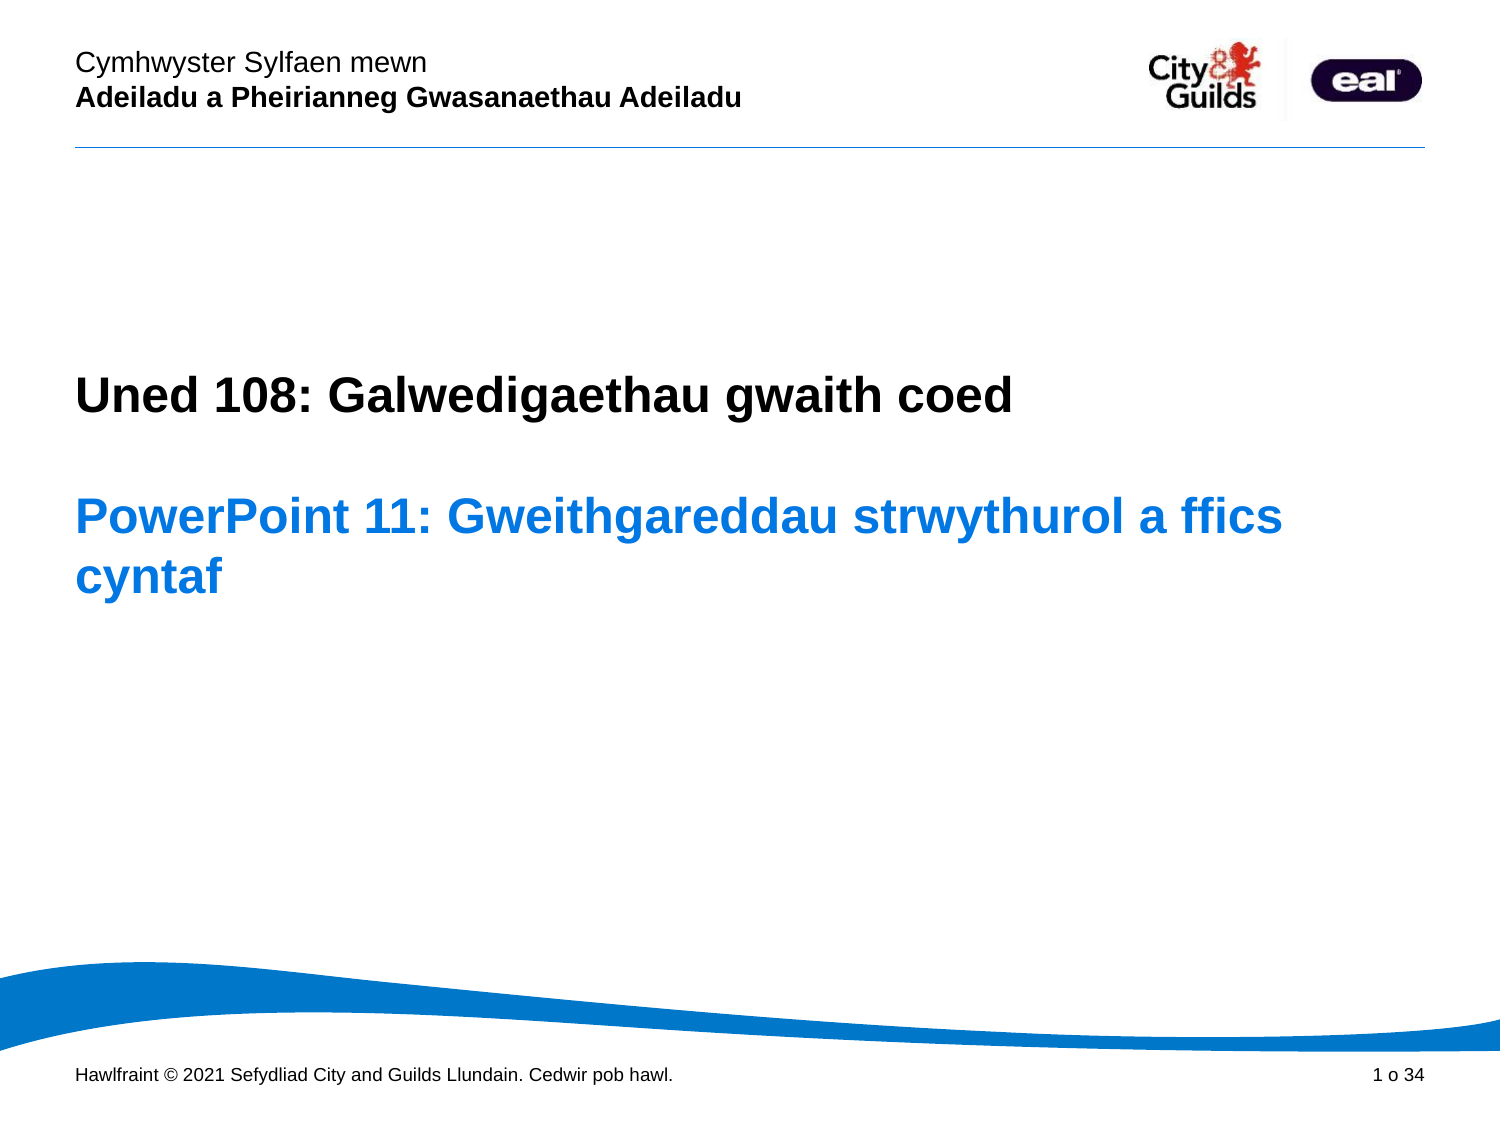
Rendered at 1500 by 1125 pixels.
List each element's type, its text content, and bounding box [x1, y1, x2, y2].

list Cyflwyniad PowerPoint [74, 224, 1426, 1006]
picture [1149, 38, 1422, 121]
title PowerPoint 11: Gweithgareddau strwythurol a ffics cyntaf [74, 482, 1413, 896]
text_box Uned 108: Galwedigaethau gwaith coed [75, 362, 1388, 482]
